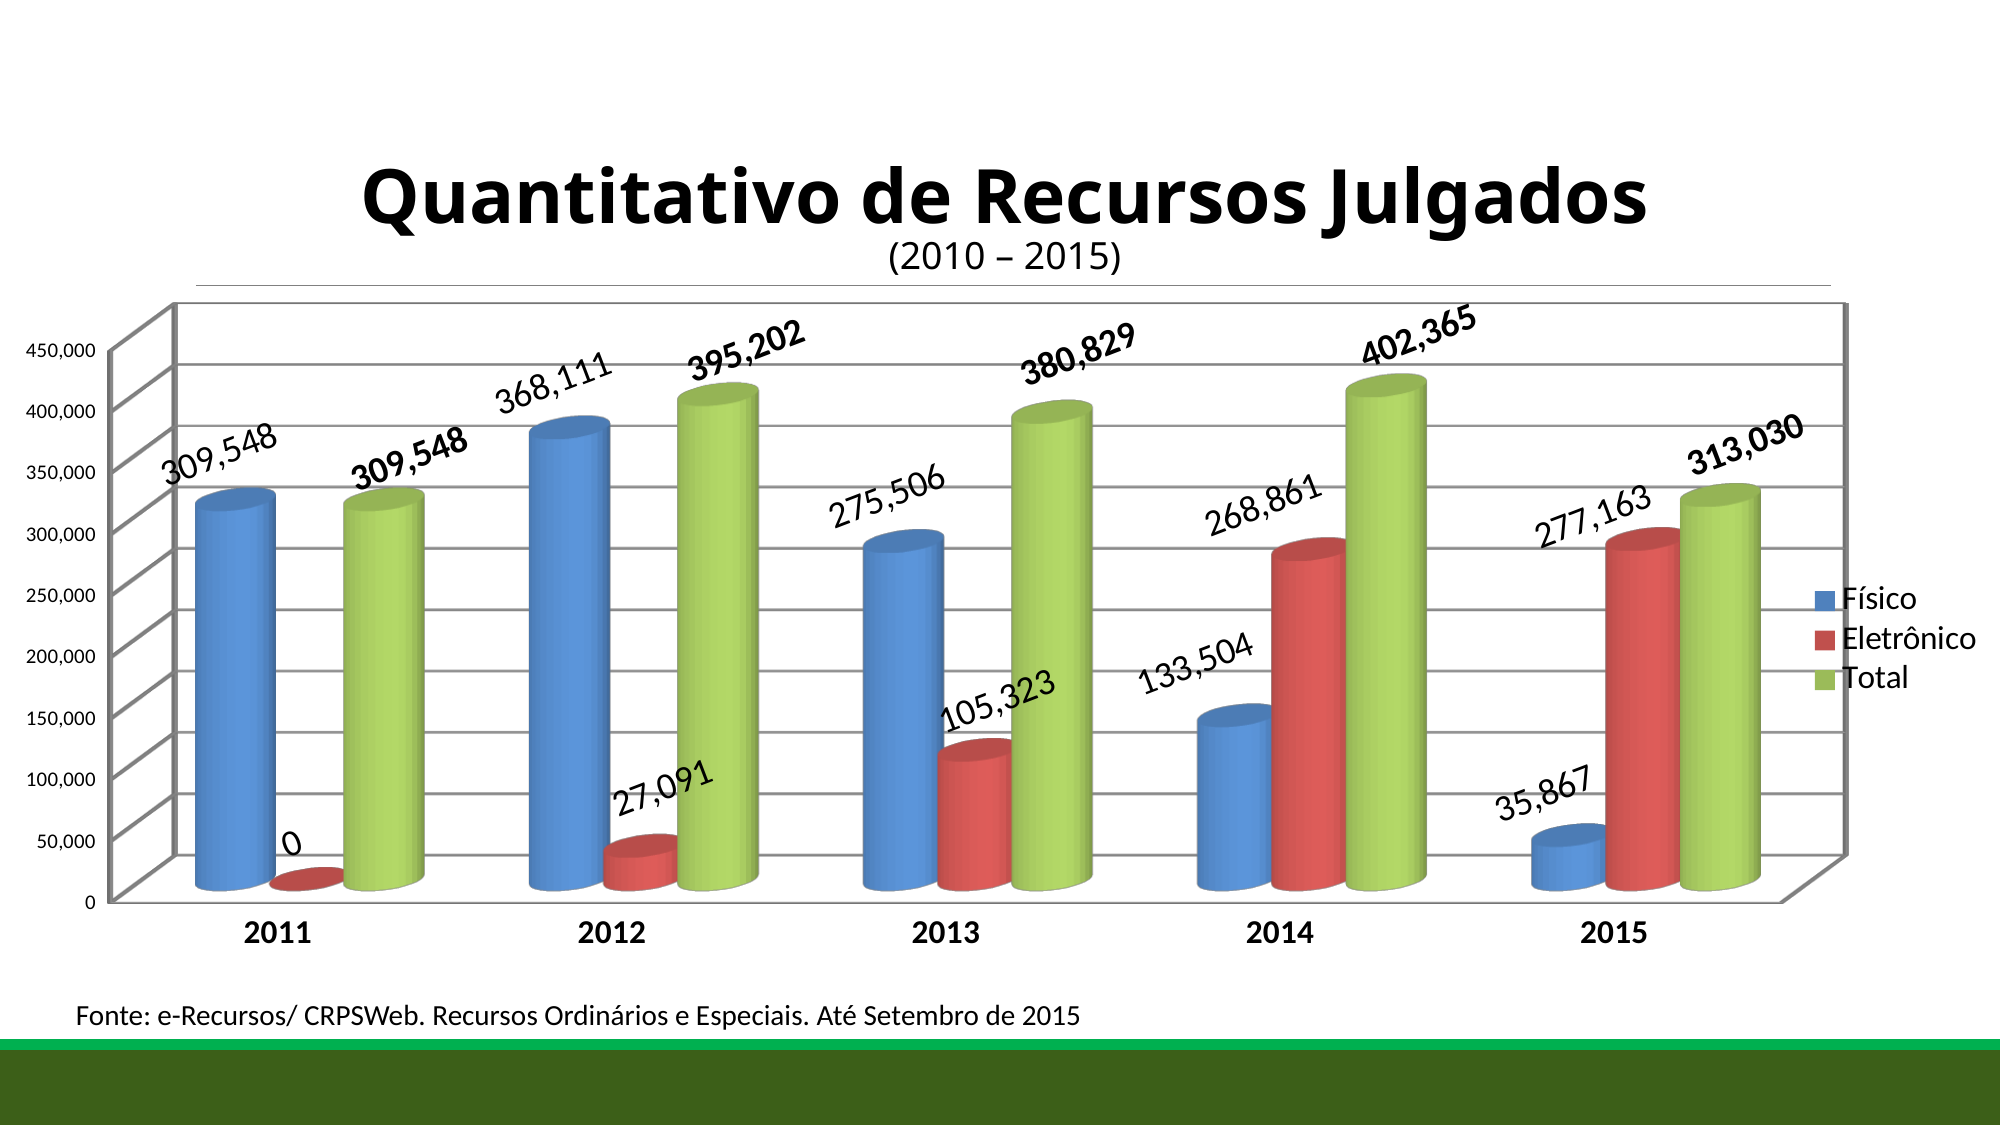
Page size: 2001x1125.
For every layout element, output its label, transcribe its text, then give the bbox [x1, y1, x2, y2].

text_box Fonte: e-Recursos/ CRPSWeb. Recursos Ordinários e Especiais. Até Setembro de 2015 [61, 1007, 1165, 1039]
title Quantitativo de Recursos Julgados (2010 – 2015) [180, 47, 1830, 282]
chart [0, 284, 2000, 997]
